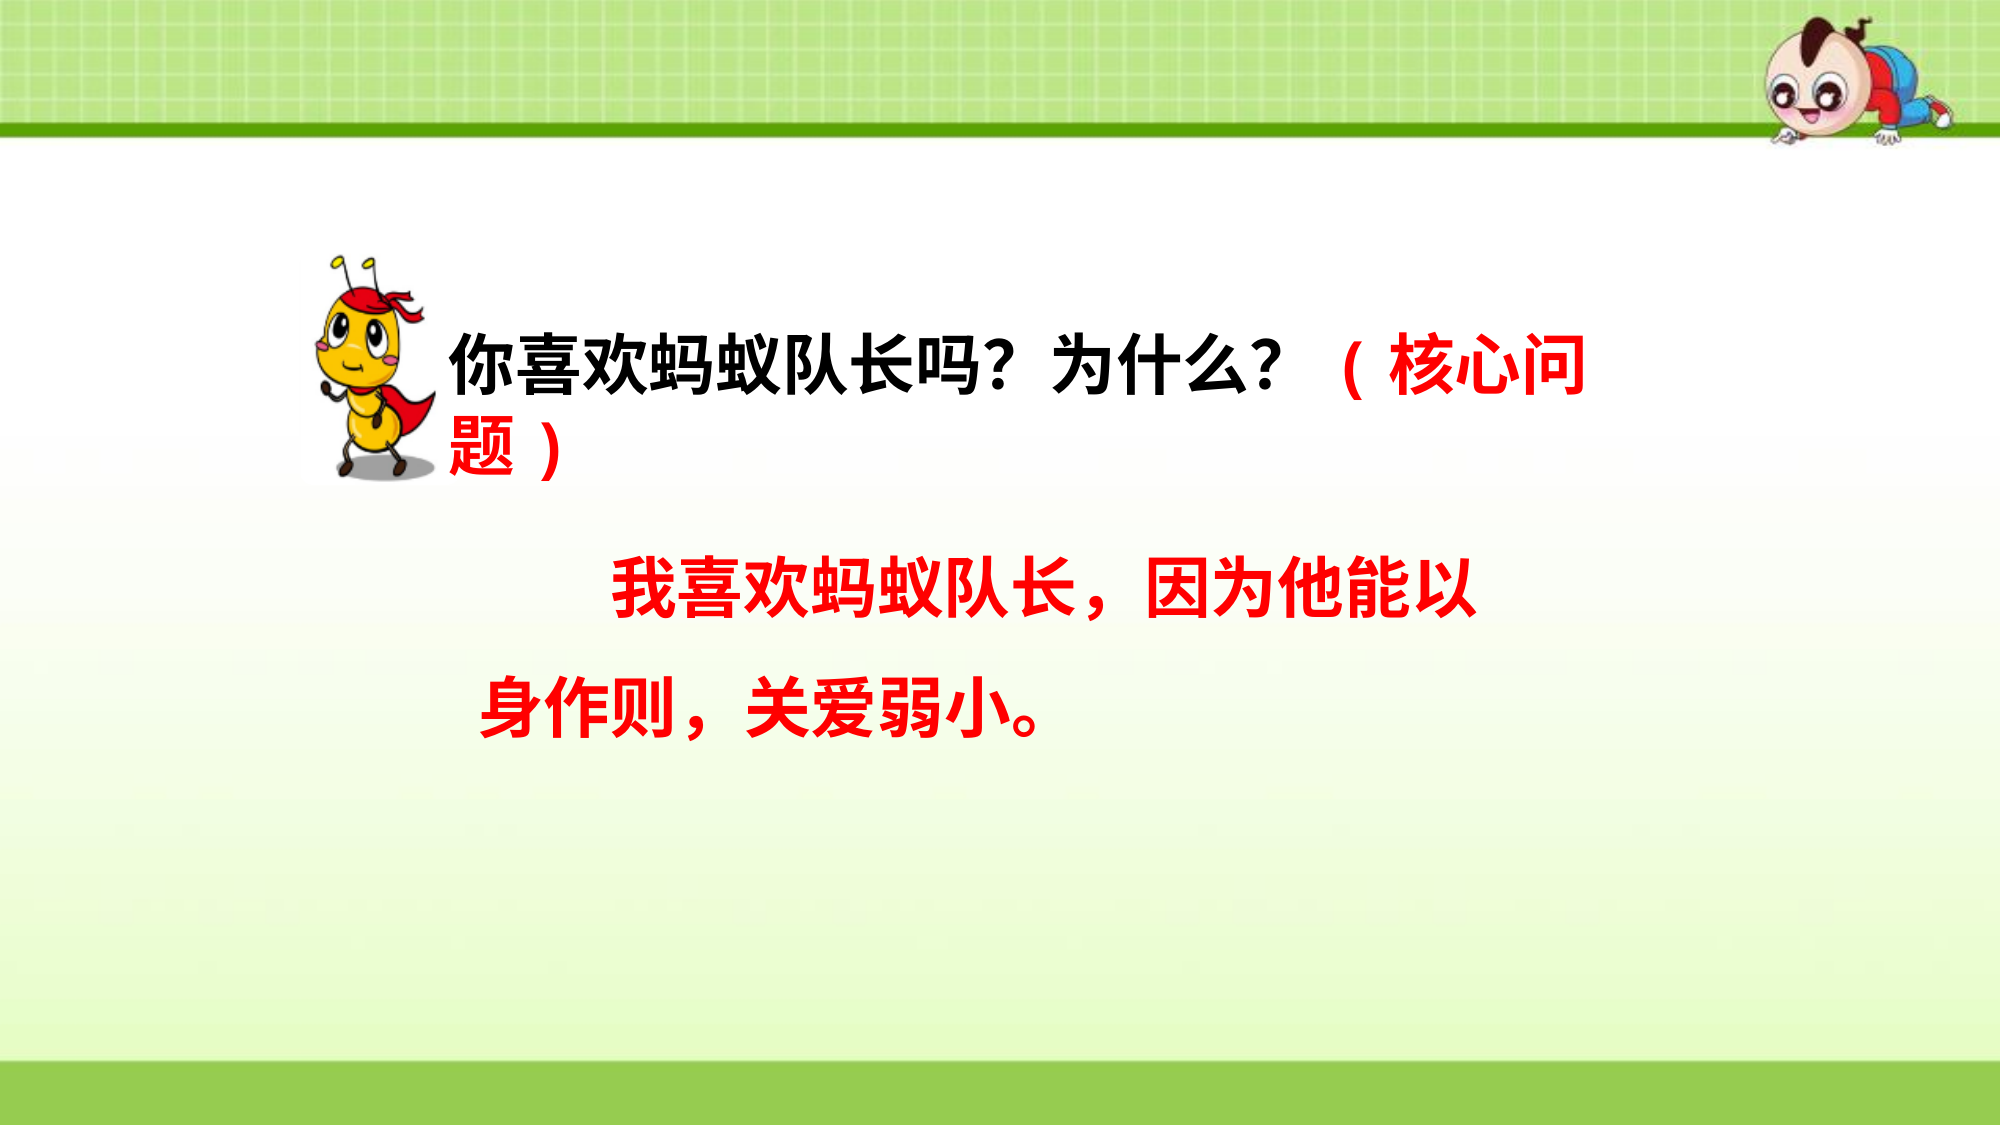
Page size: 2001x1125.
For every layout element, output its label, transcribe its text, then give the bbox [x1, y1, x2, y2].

picture [0, 0, 2000, 1125]
text_box 我喜欢蚂蚁队长，因为他能以身作则，关爱弱小。 [462, 498, 1499, 753]
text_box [299, 252, 1660, 486]
